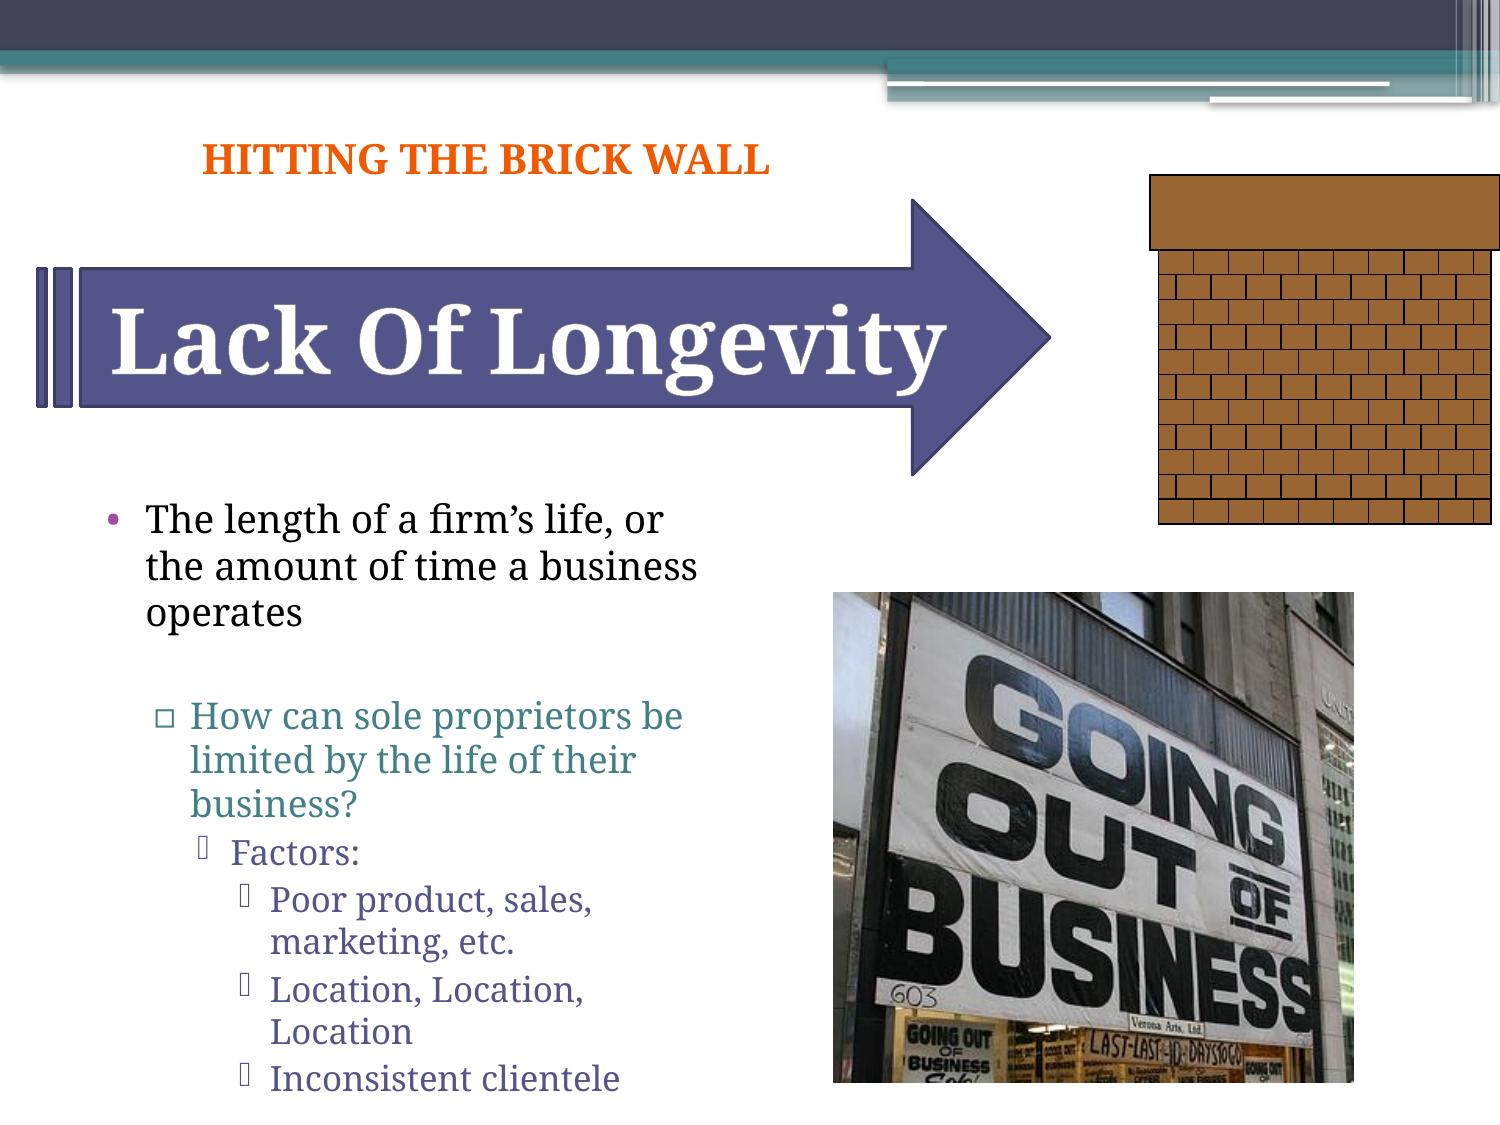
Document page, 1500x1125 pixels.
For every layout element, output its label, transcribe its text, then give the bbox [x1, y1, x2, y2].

text_box Lack Of Longevity [94, 274, 963, 400]
list The length of a firm’s life, or the amount of time a business operates How can sole proprietors be limited by the life of their business? Factors: Poor product, sales, marketing, etc. Location, Location, Location Inconsistent clientele [75, 487, 738, 1112]
text_box [53, 267, 73, 408]
text_box Hitting the brick wall [186, 125, 786, 190]
text_box [36, 267, 48, 408]
text_box [1149, 174, 1500, 525]
text_box [78, 198, 1052, 477]
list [833, 591, 1355, 1083]
